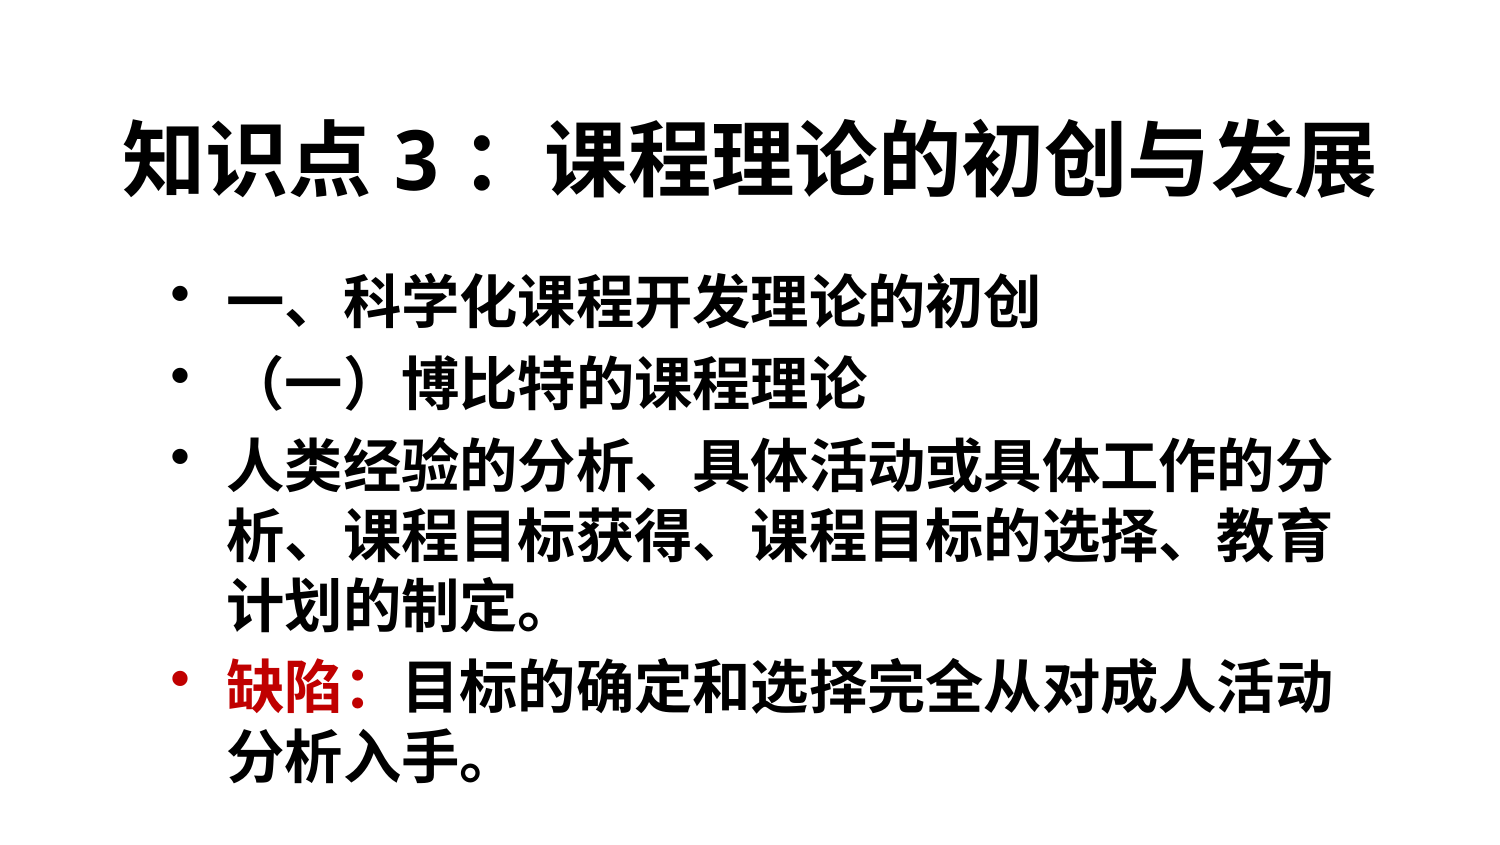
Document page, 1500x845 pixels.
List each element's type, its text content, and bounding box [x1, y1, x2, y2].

title 知识点3：课程理论的初创与发展 [74, 86, 1426, 228]
list 一、科学化课程开发理论的初创 （一）博比特的课程理论 人类经验的分析、具体活动或具体工作的分析、课程目标获得、课程目标的选择、教育计划的制定。 缺陷：目标的确定和选择完全从对成人活动分析入手。 [155, 257, 1371, 801]
